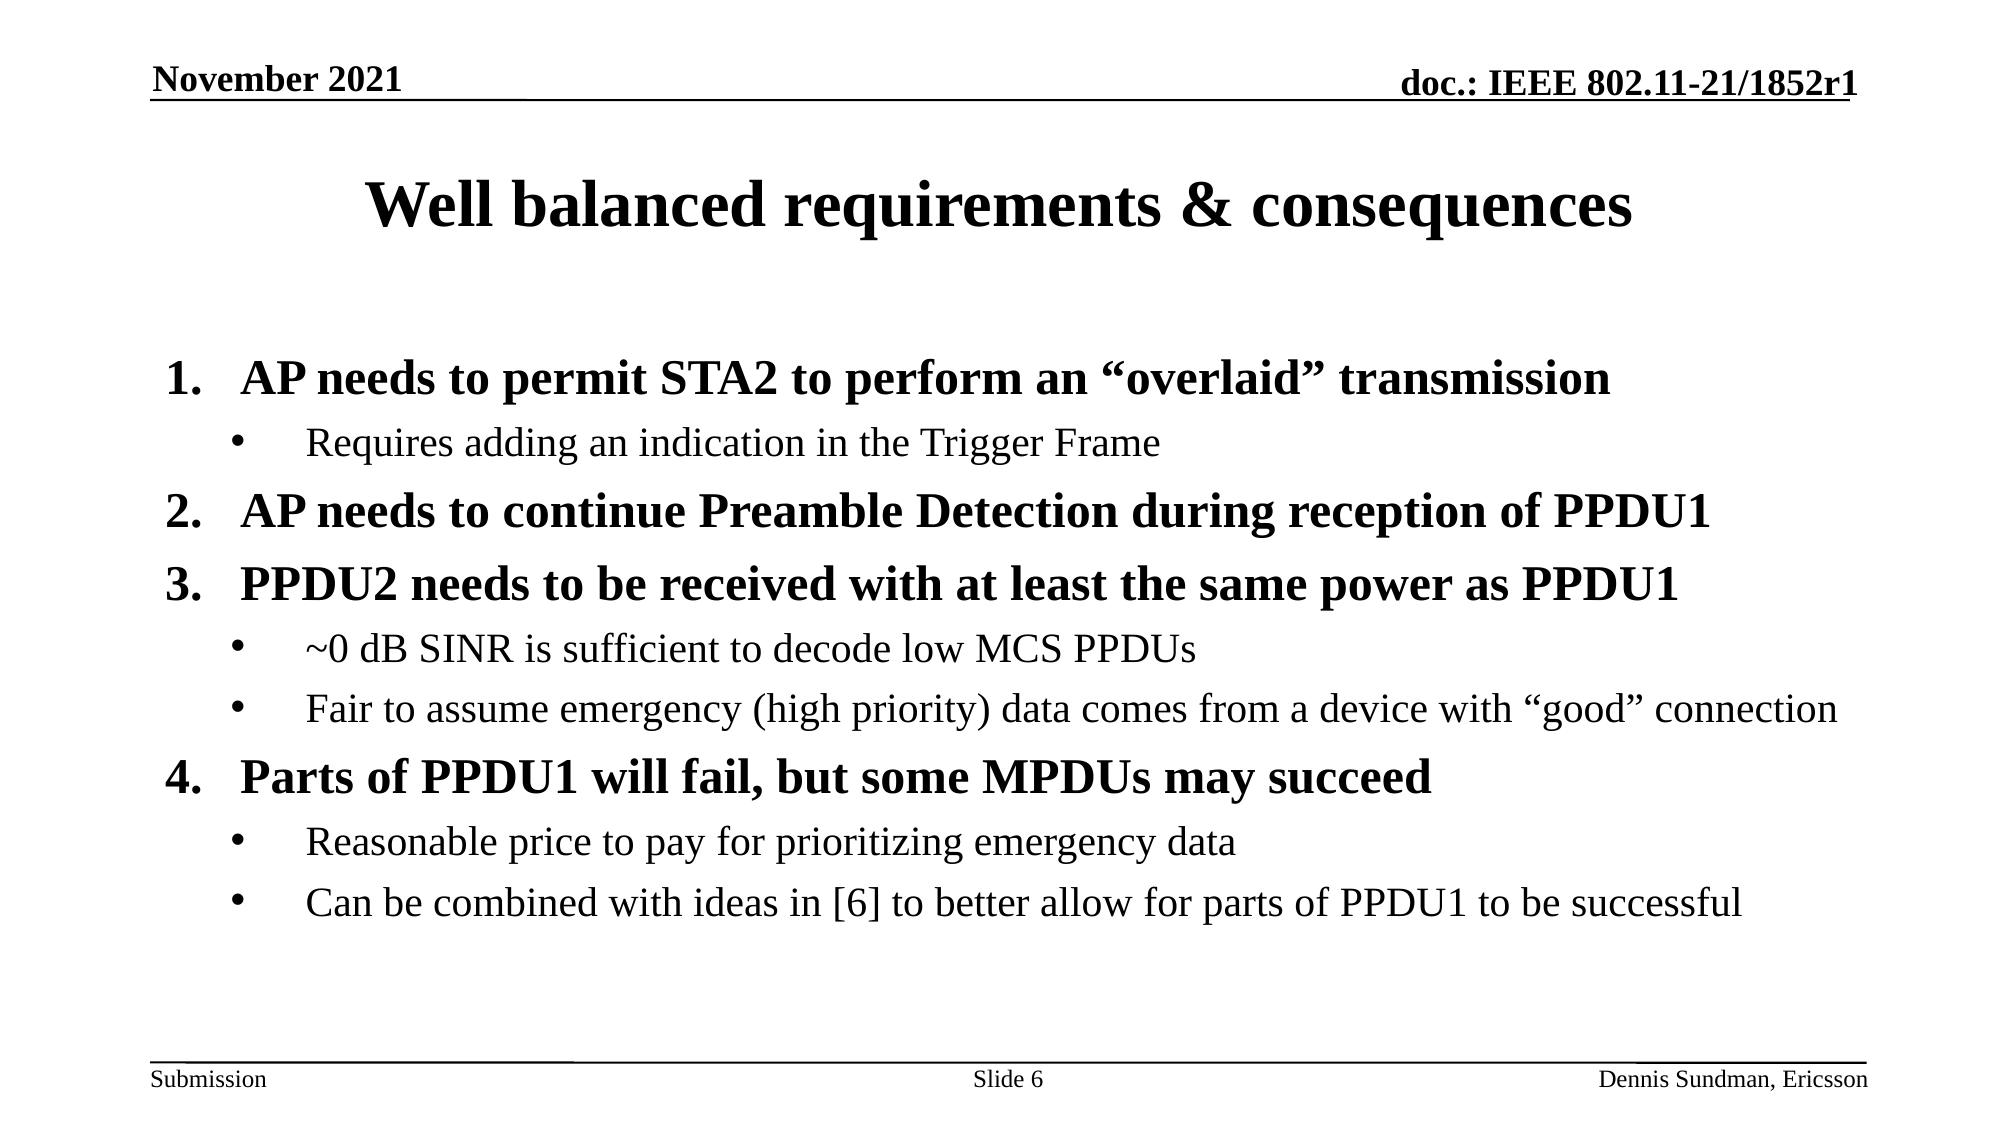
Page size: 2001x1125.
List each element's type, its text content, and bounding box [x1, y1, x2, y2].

slide_number Slide 6 [950, 1061, 1067, 1123]
footer Dennis Sundman, Ericsson [1171, 1061, 1869, 1093]
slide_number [152, 54, 563, 100]
title Well balanced requirements & consequences [149, 112, 1850, 288]
list AP needs to permit STA2 to perform an “overlaid” transmission Requires adding an indication in the Trigger Frame AP needs to continue Preamble Detection during reception of PPDU1 PPDU2 needs to be received with at least the same power as PPDU1 ~0 dB SINR is sufficient to decode low MCS PPDUs Fair to assume emergency (high priority) data comes from a device with “good” connection Parts of PPDU1 will fail, but some MPDUs may succeed Reasonable price to pay for prioritizing emergency data Can be combined with ideas in [6] to better allow for parts of PPDU1 to be successful [149, 336, 1887, 1000]
